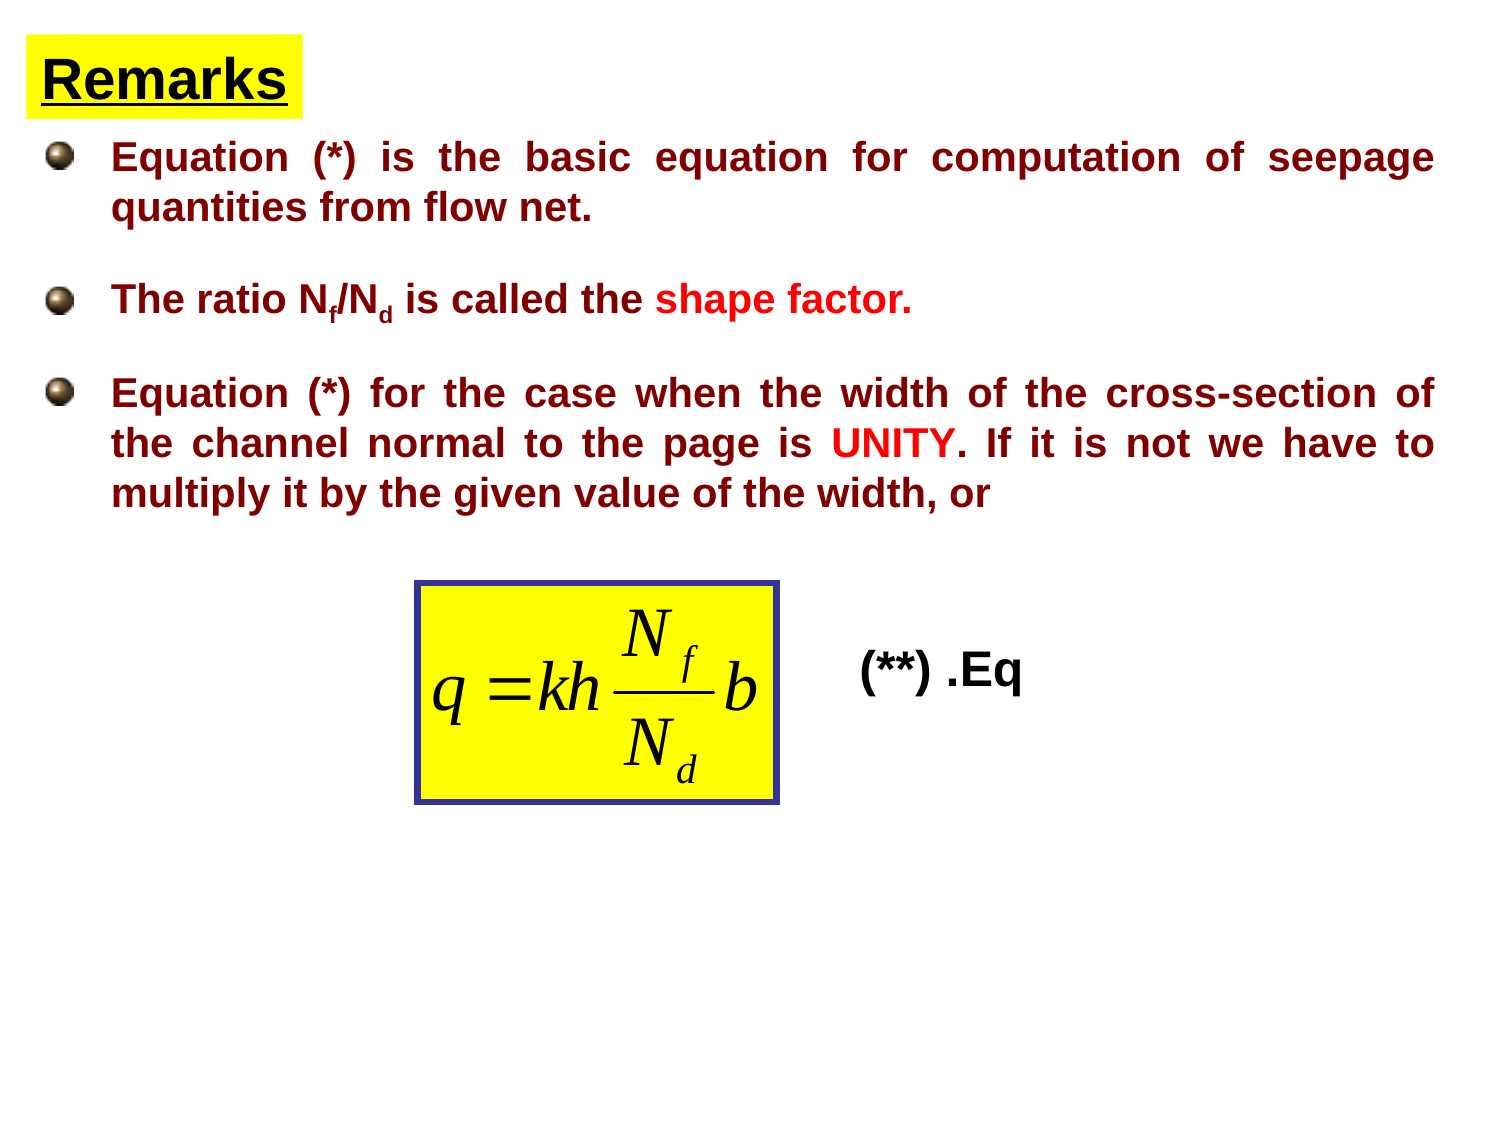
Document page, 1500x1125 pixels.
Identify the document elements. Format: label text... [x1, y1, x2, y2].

text_box Remarks [26, 34, 303, 120]
picture [44, 285, 74, 315]
text_box Equation (*) is the basic equation for computation of seepage quantities from flow net. [29, 122, 1451, 238]
text_box Eq. (**) [844, 628, 1039, 704]
text_box Equation (*) for the case when the width of the cross-section of the channel normal to the page is UNITY. If it is not we have to multiply it by the given value of the width, or [29, 358, 1451, 524]
picture [44, 376, 74, 406]
picture [44, 140, 74, 170]
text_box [420, 585, 774, 799]
text_box The ratio Nf/Nd is called the shape factor. [29, 264, 1451, 336]
